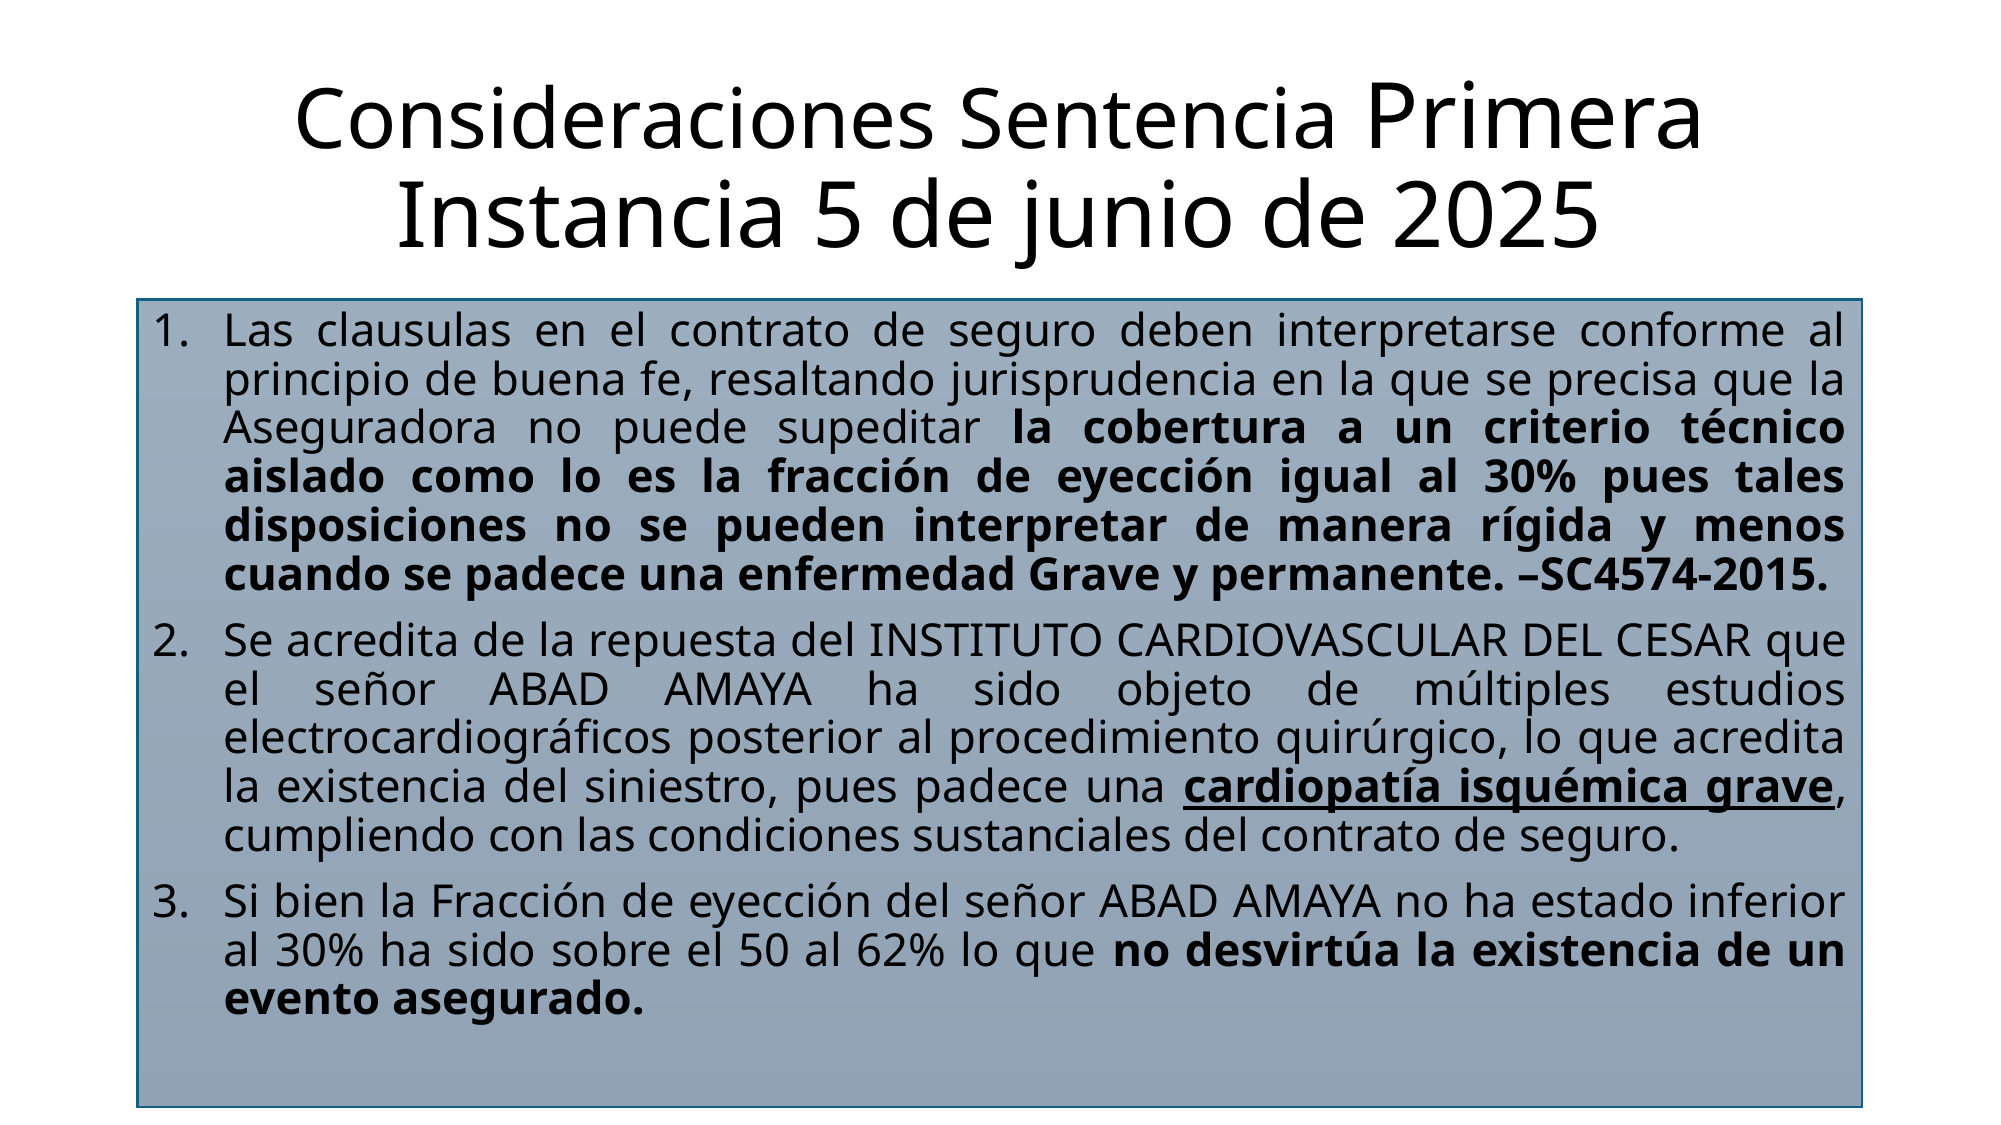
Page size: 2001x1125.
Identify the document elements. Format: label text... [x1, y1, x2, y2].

list Las clausulas en el contrato de seguro deben interpretarse conforme al principio de buena fe, resaltando jurisprudencia en la que se precisa que la Aseguradora no puede supeditar la cobertura a un criterio técnico aislado como lo es la fracción de eyección igual al 30% pues tales disposiciones no se pueden interpretar de manera rígida y menos cuando se padece una enfermedad Grave y permanente. –SC4574-2015. Se acredita de la repuesta del Instituto Cardiovascular del Cesar que el señor ABAD AMAYA ha sido objeto de múltiples estudios electrocardiográficos posterior al procedimiento quirúrgico, lo que acredita la existencia del siniestro, pues padece una cardiopatía isquémica grave, cumpliendo con las condiciones sustanciales del contrato de seguro. Si bien la Fracción de eyección del señor ABAD AMAYA no ha estado inferior al 30% ha sido sobre el 50 al 62% lo que no desvirtúa la existencia de un evento asegurado. [136, 298, 1863, 1108]
title Consideraciones Sentencia Primera Instancia 5 de junio de 2025 [137, 59, 1863, 278]
